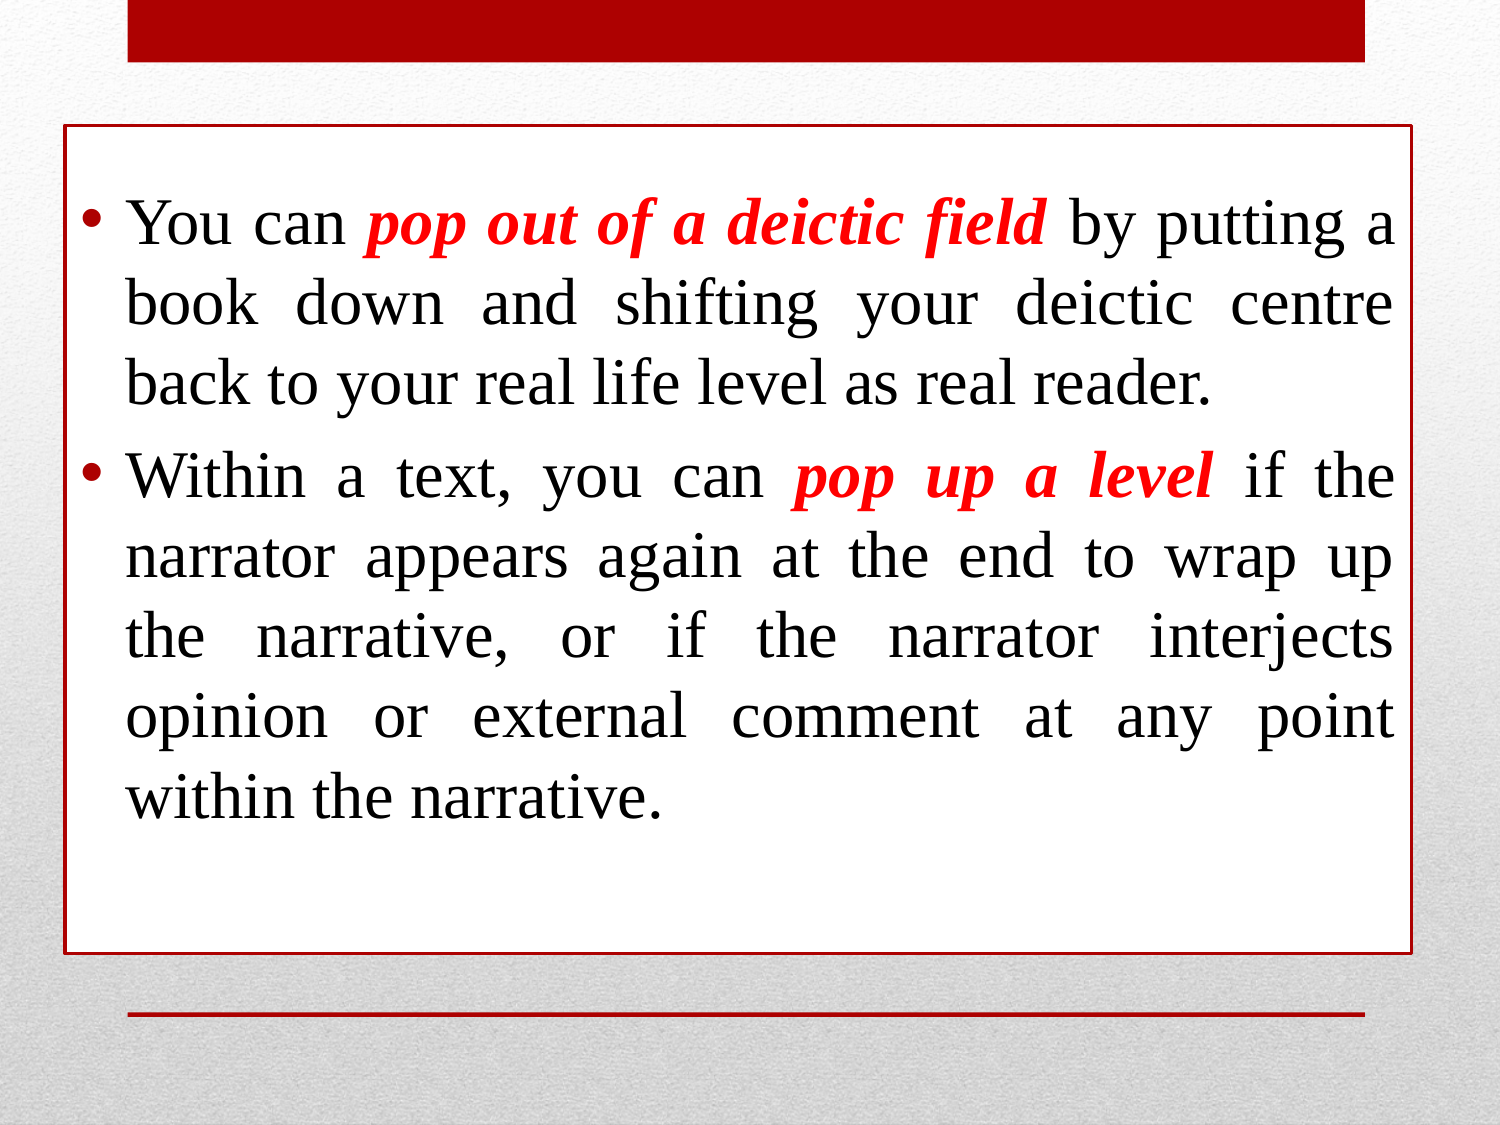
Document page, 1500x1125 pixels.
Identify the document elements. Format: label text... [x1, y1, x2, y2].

list You can pop out of a deictic field by putting a book down and shifting your deictic centre back to your real life level as real reader. Within a text, you can pop up a level if the narrator appears again at the end to wrap up the narrative, or if the narrator interjects opinion or external comment at any point within the narrative. [63, 124, 1413, 955]
